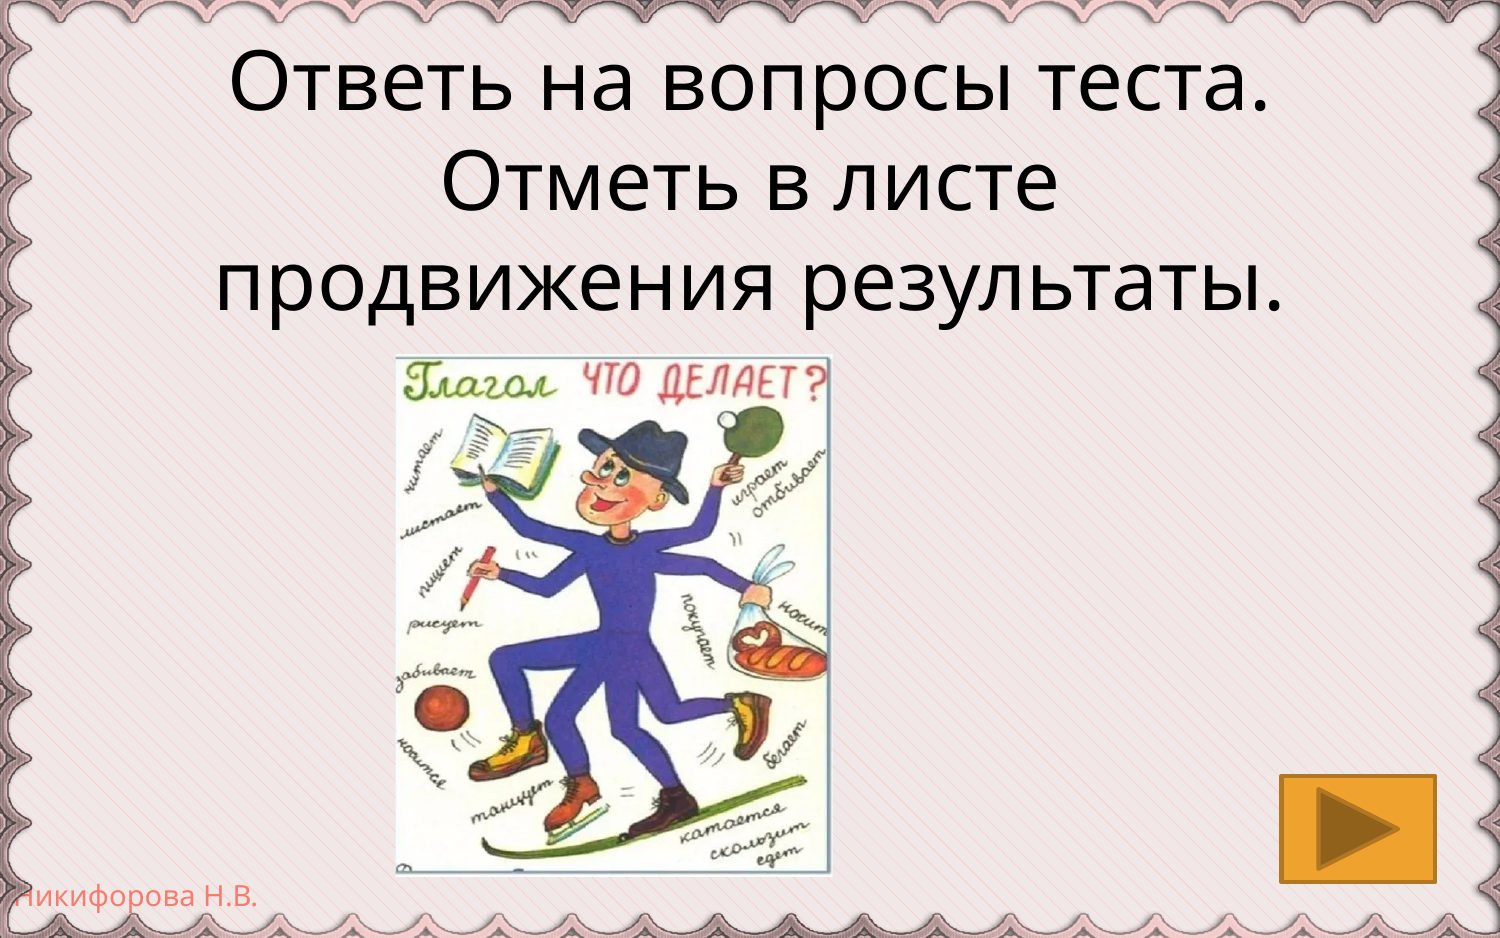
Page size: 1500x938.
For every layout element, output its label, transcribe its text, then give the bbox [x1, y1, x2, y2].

text_box [1279, 774, 1437, 884]
text_box Ответь на вопросы теста. Отметь в листе продвижения результаты. [135, 19, 1365, 335]
picture [395, 354, 833, 878]
